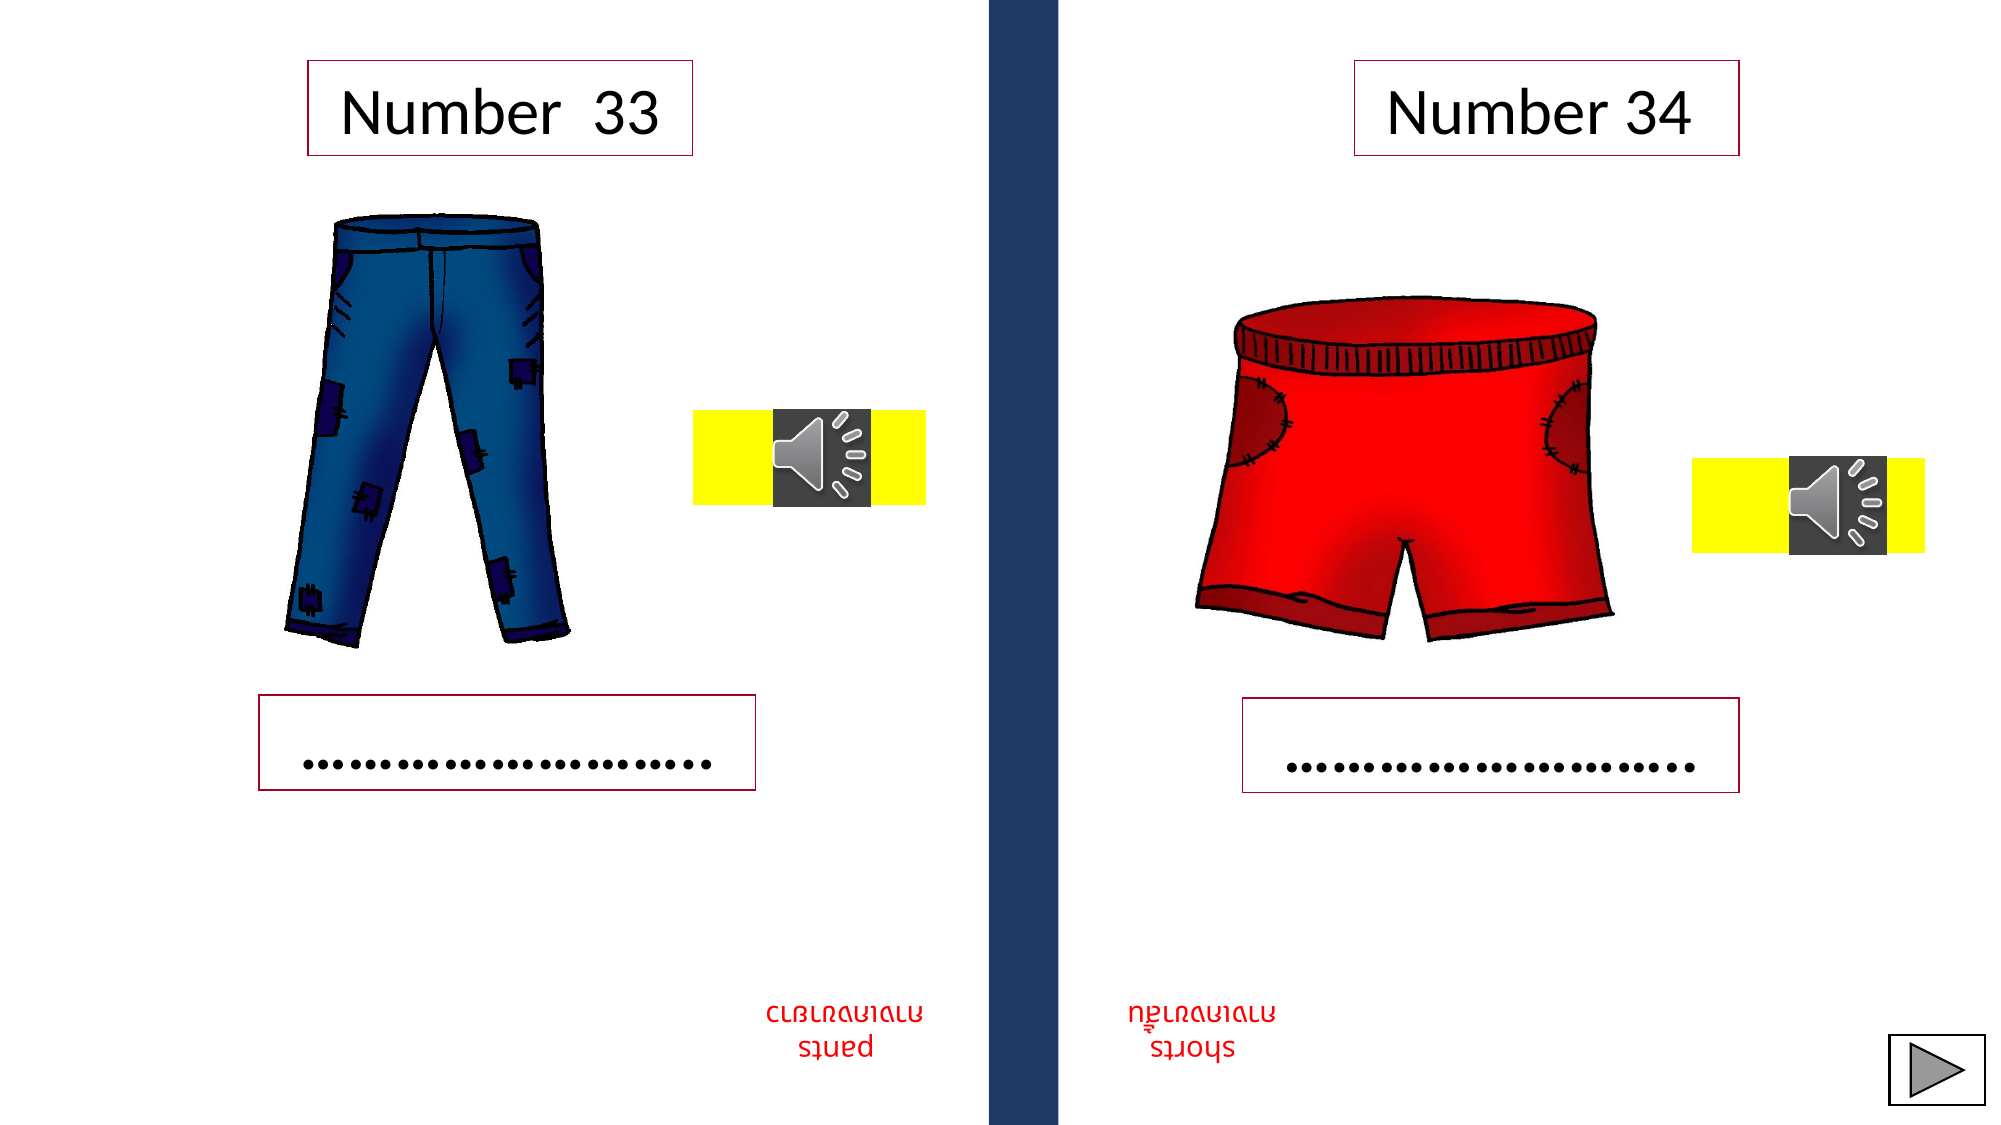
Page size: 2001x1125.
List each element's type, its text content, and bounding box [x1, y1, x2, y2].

picture [772, 407, 873, 508]
text_box …………………….. [1242, 697, 1739, 793]
picture [251, 183, 612, 669]
table_header [1888, 458, 1925, 553]
table_header [873, 410, 926, 505]
text_box …………………….. [259, 695, 756, 790]
text_box pants กางเกงขายาว [733, 993, 939, 1078]
text_box [1888, 1034, 1986, 1106]
picture [1787, 455, 1888, 556]
text_box Number 34 [1354, 60, 1739, 156]
text_box shorts กางเกงขาสั้น [1093, 993, 1292, 1078]
text_box Number 33 [308, 60, 693, 156]
table_header [1692, 458, 1787, 553]
text_box [988, 0, 1059, 1125]
picture [1158, 276, 1640, 651]
table_header [693, 410, 772, 505]
